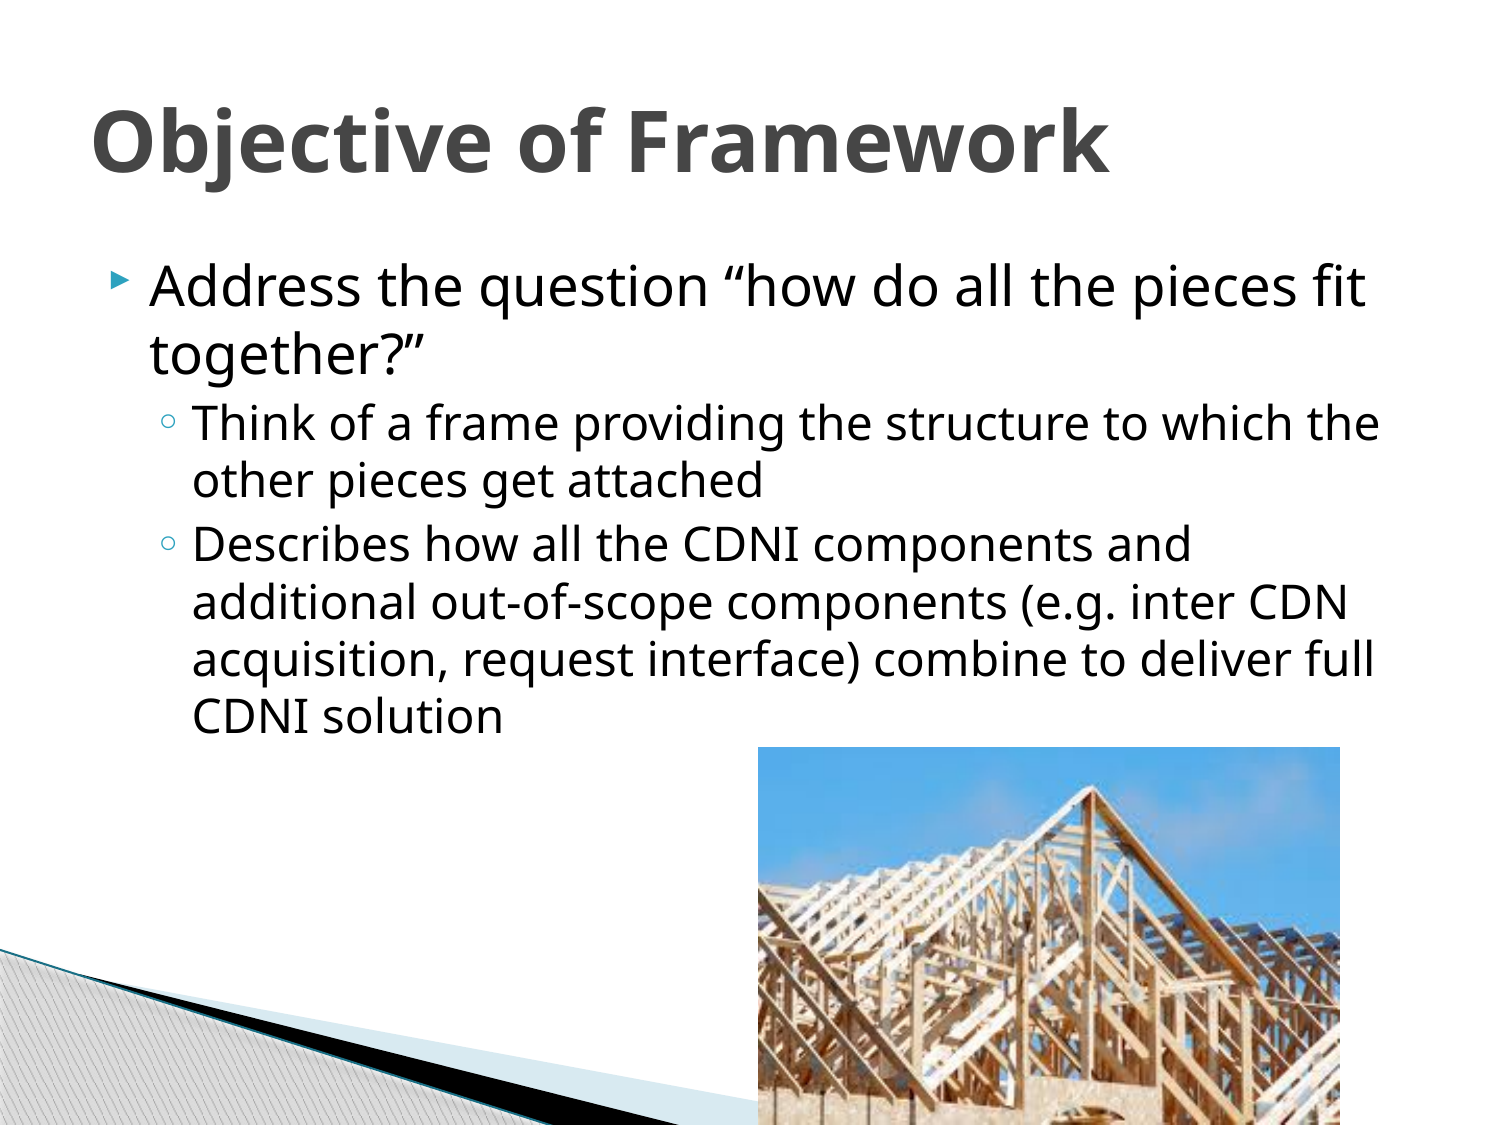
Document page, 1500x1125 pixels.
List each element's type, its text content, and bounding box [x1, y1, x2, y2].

picture [758, 747, 1340, 1125]
title Objective of Framework [75, 45, 1425, 233]
list Address the question “how do all the pieces fit together?” Think of a frame providing the structure to which the other pieces get attached Describes how all the CDNI components and additional out-of-scope components (e.g. inter CDN acquisition, request interface) combine to deliver full CDNI solution [75, 243, 1425, 986]
